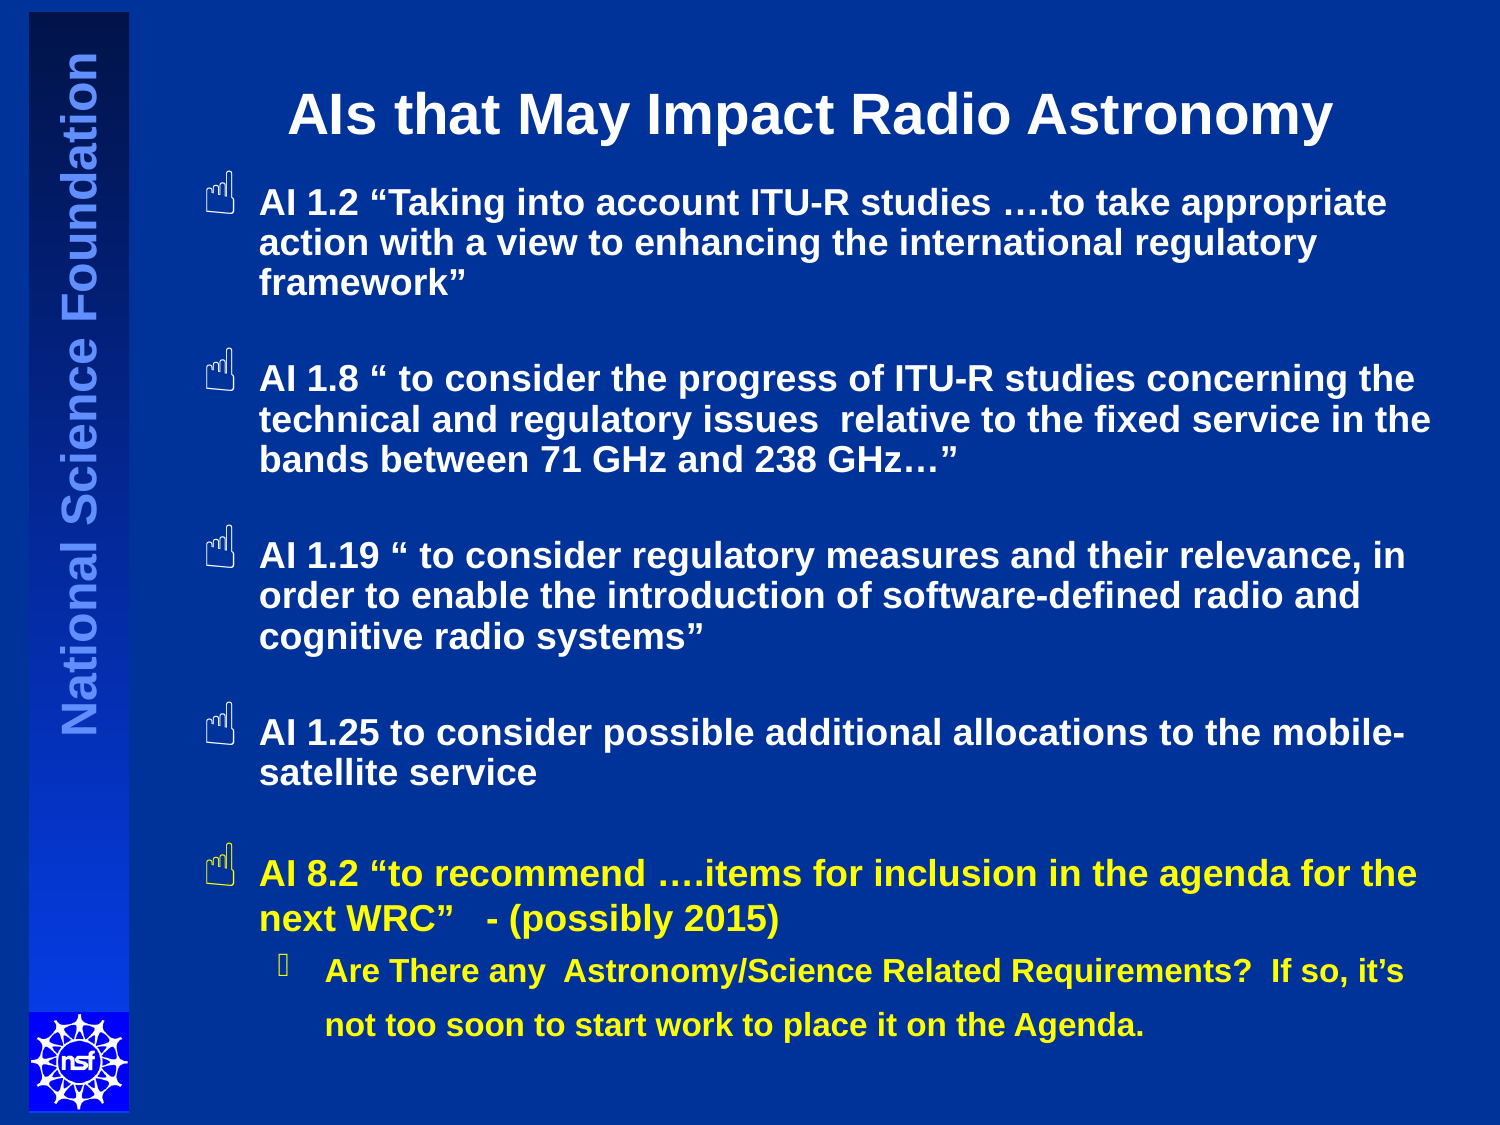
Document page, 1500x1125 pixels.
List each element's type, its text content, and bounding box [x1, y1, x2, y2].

picture [29, 1012, 129, 1111]
list AI 1.2 “Taking into account ITU-R studies ….to take appropriate action with a view to enhancing the international regulatory framework” AI 1.8 “ to consider the progress of ITU‑R studies concerning the technical and regulatory issues relative to the fixed service in the bands between 71 GHz and 238 GHz…” AI 1.19 “ to consider regulatory measures and their relevance, in order to enable the introduction of software-defined radio and cognitive radio systems” AI 1.25 to consider possible additional allocations to the mobile-satellite service AI 8.2 “to recommend ….items for inclusion in the agenda for the next WRC” - (possibly 2015) Are There any Astronomy/Science Related Requirements? If so, it’s not too soon to start work to place it on the Agenda. [187, 174, 1476, 1051]
title AIs that May Impact Radio Astronomy [174, 59, 1448, 163]
